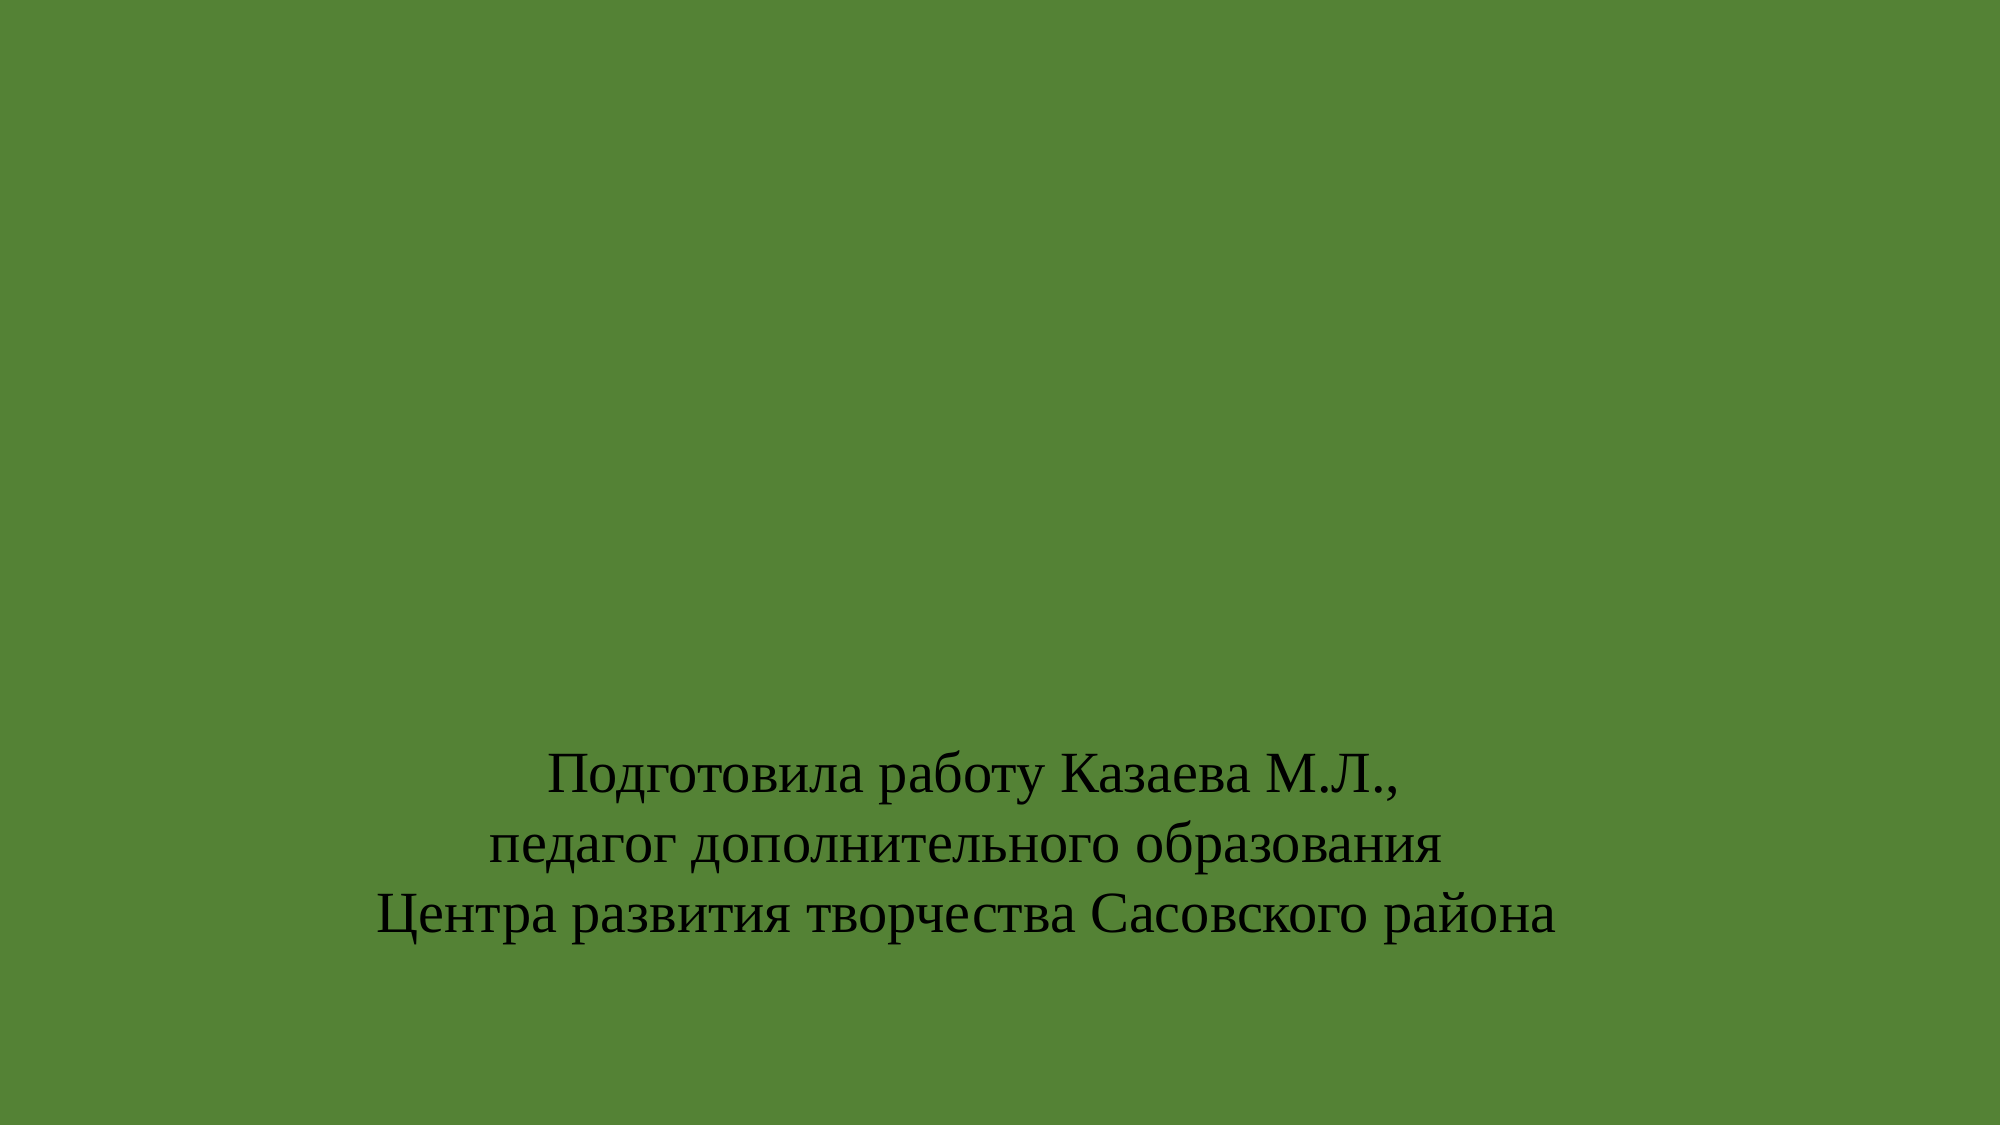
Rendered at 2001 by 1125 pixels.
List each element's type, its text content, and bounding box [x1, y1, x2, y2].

text_box Подготовила работу Казаева М.Л., педагог дополнительного образования Центра развития творчества Сасовского района [234, 726, 1713, 952]
